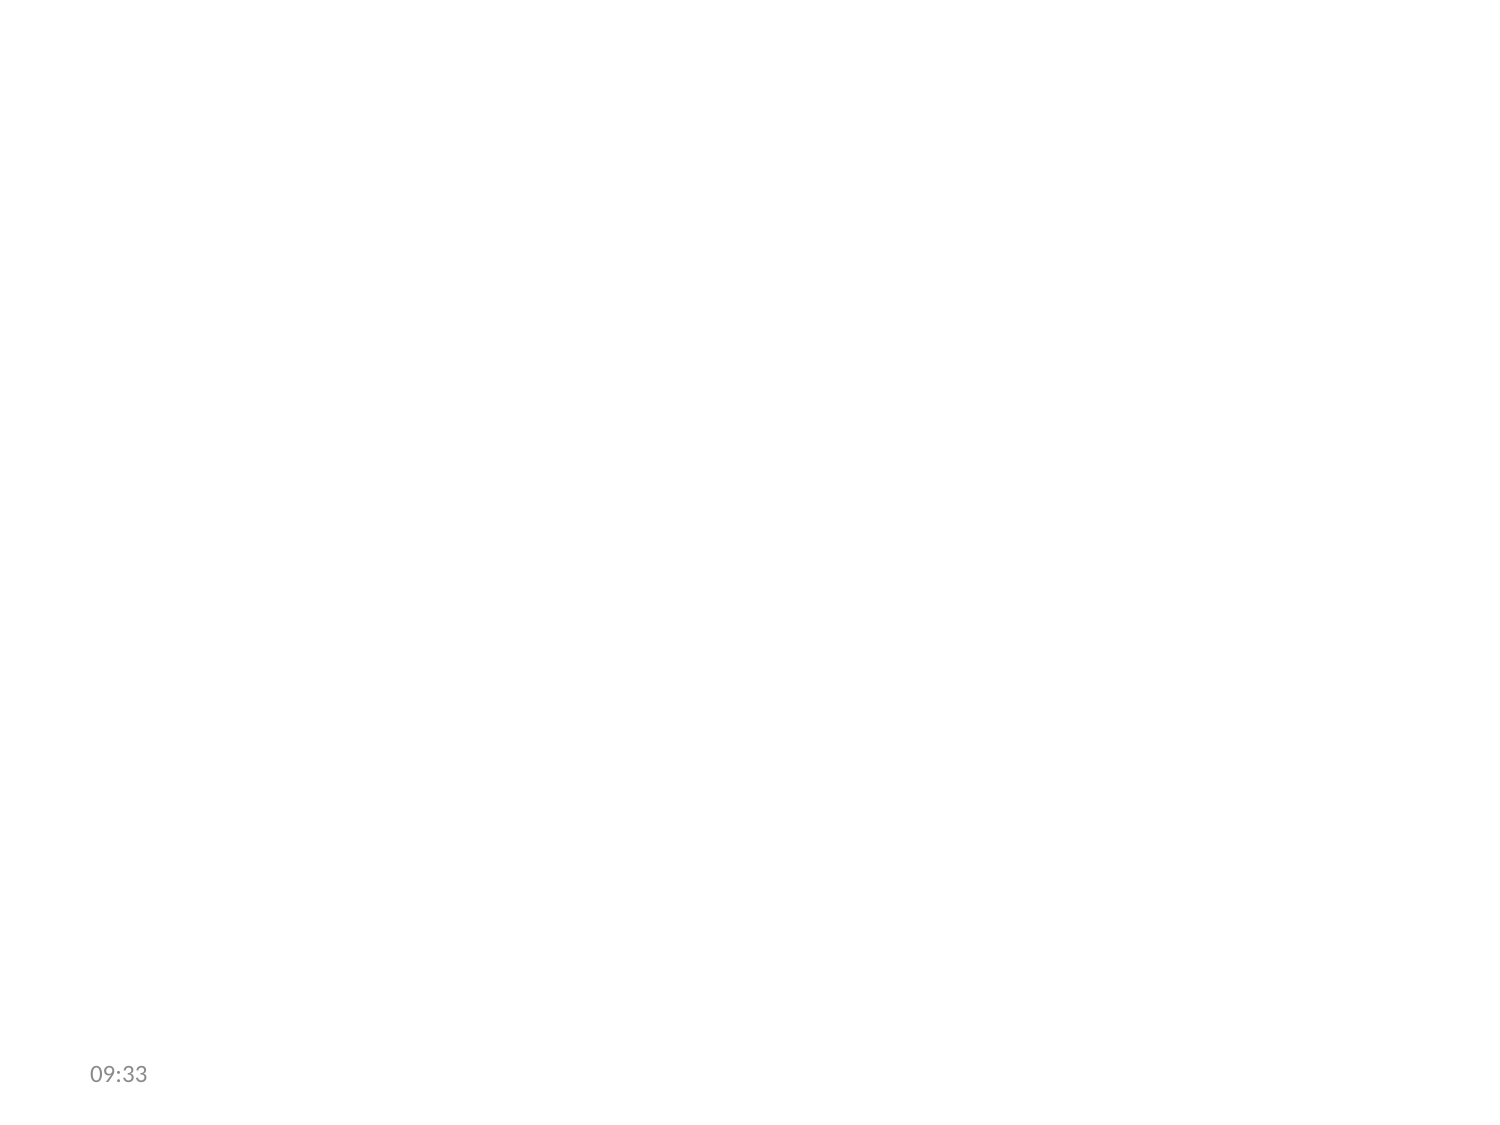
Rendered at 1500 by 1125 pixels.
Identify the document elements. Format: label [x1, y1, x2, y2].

slide_number [75, 1042, 425, 1103]
